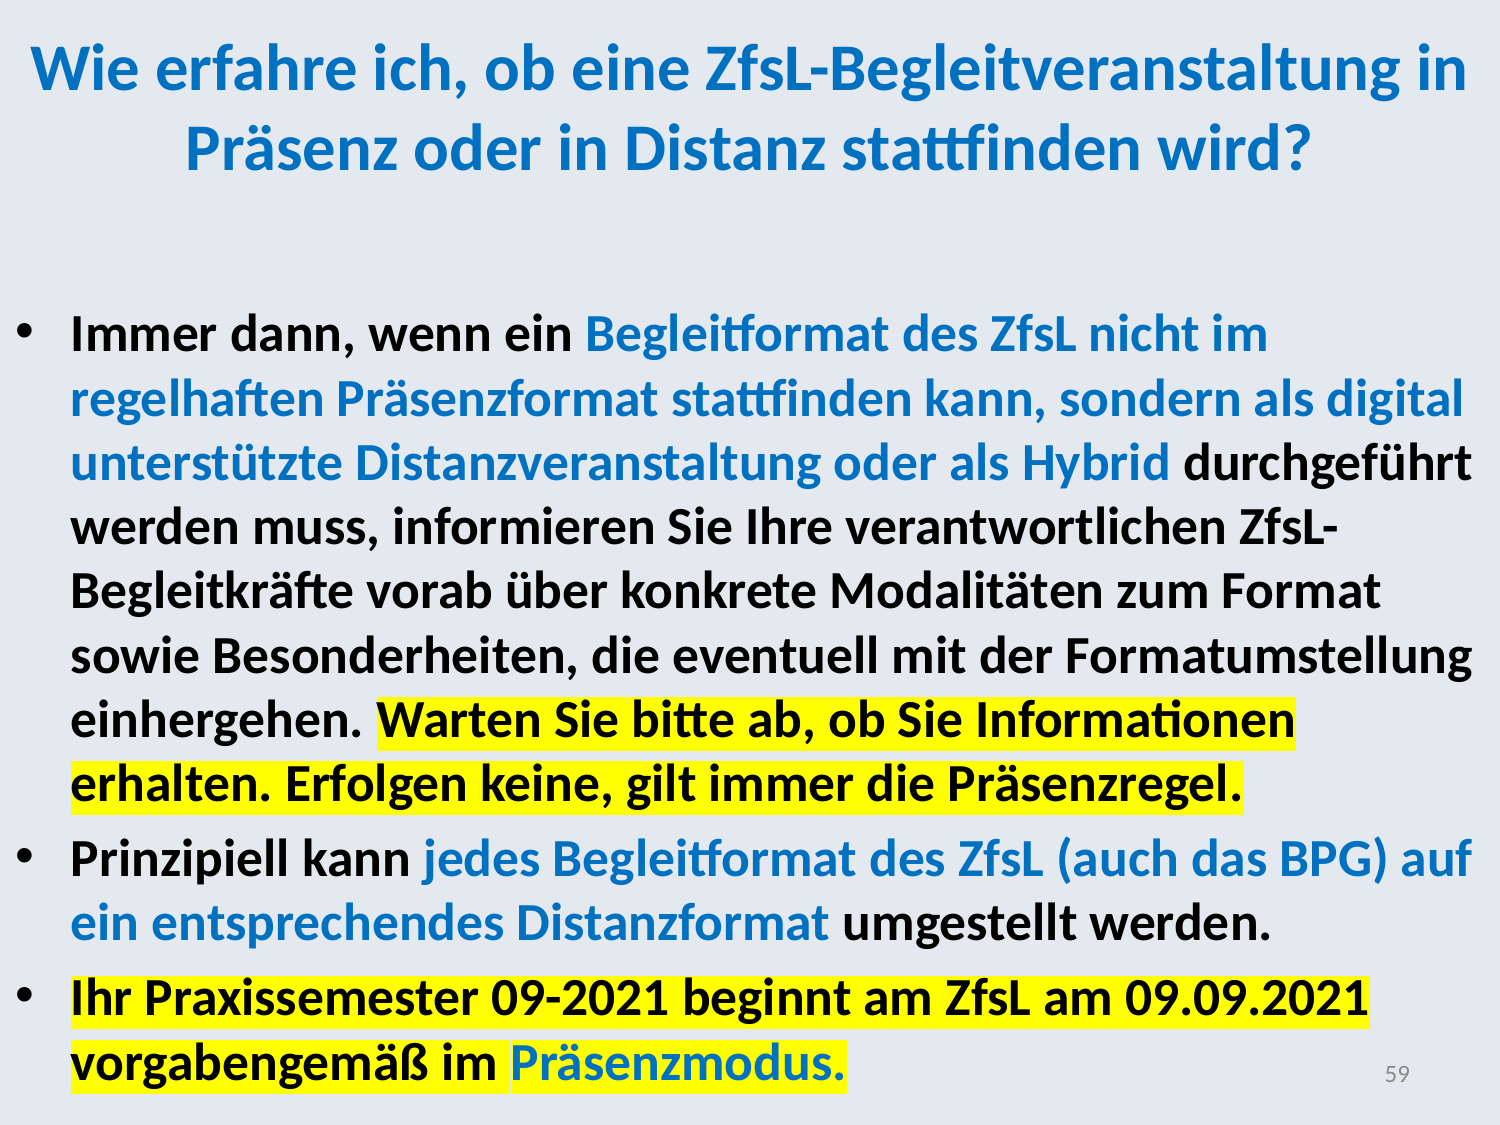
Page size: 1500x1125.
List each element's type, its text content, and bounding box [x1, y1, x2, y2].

list Immer dann, wenn ein Begleitformat des ZfsL nicht im regelhaften Präsenzformat stattfinden kann, sondern als digital unterstützte Distanzveranstaltung oder als Hybrid durchgeführt werden muss, informieren Sie Ihre verantwortlichen ZfsL-Begleitkräfte vorab über konkrete Modalitäten zum Format sowie Besonderheiten, die eventuell mit der Formatumstellung einhergehen. Warten Sie bitte ab, ob Sie Informationen erhalten. Erfolgen keine, gilt immer die Präsenzregel. Prinzipiell kann jedes Begleitformat des ZfsL (auch das BPG) auf ein entsprechendes Distanzformat umgestellt werden. Ihr Praxissemester 09-2021 beginnt am ZfsL am 09.09.2021 vorgabengemäß im Präsenzmodus. [0, 290, 1500, 1125]
slide_number 59 [1074, 1042, 1425, 1103]
title Wie erfahre ich, ob eine ZfsL-Begleitveranstaltung in Präsenz oder in Distanz stattfinden wird? [0, 0, 1500, 209]
